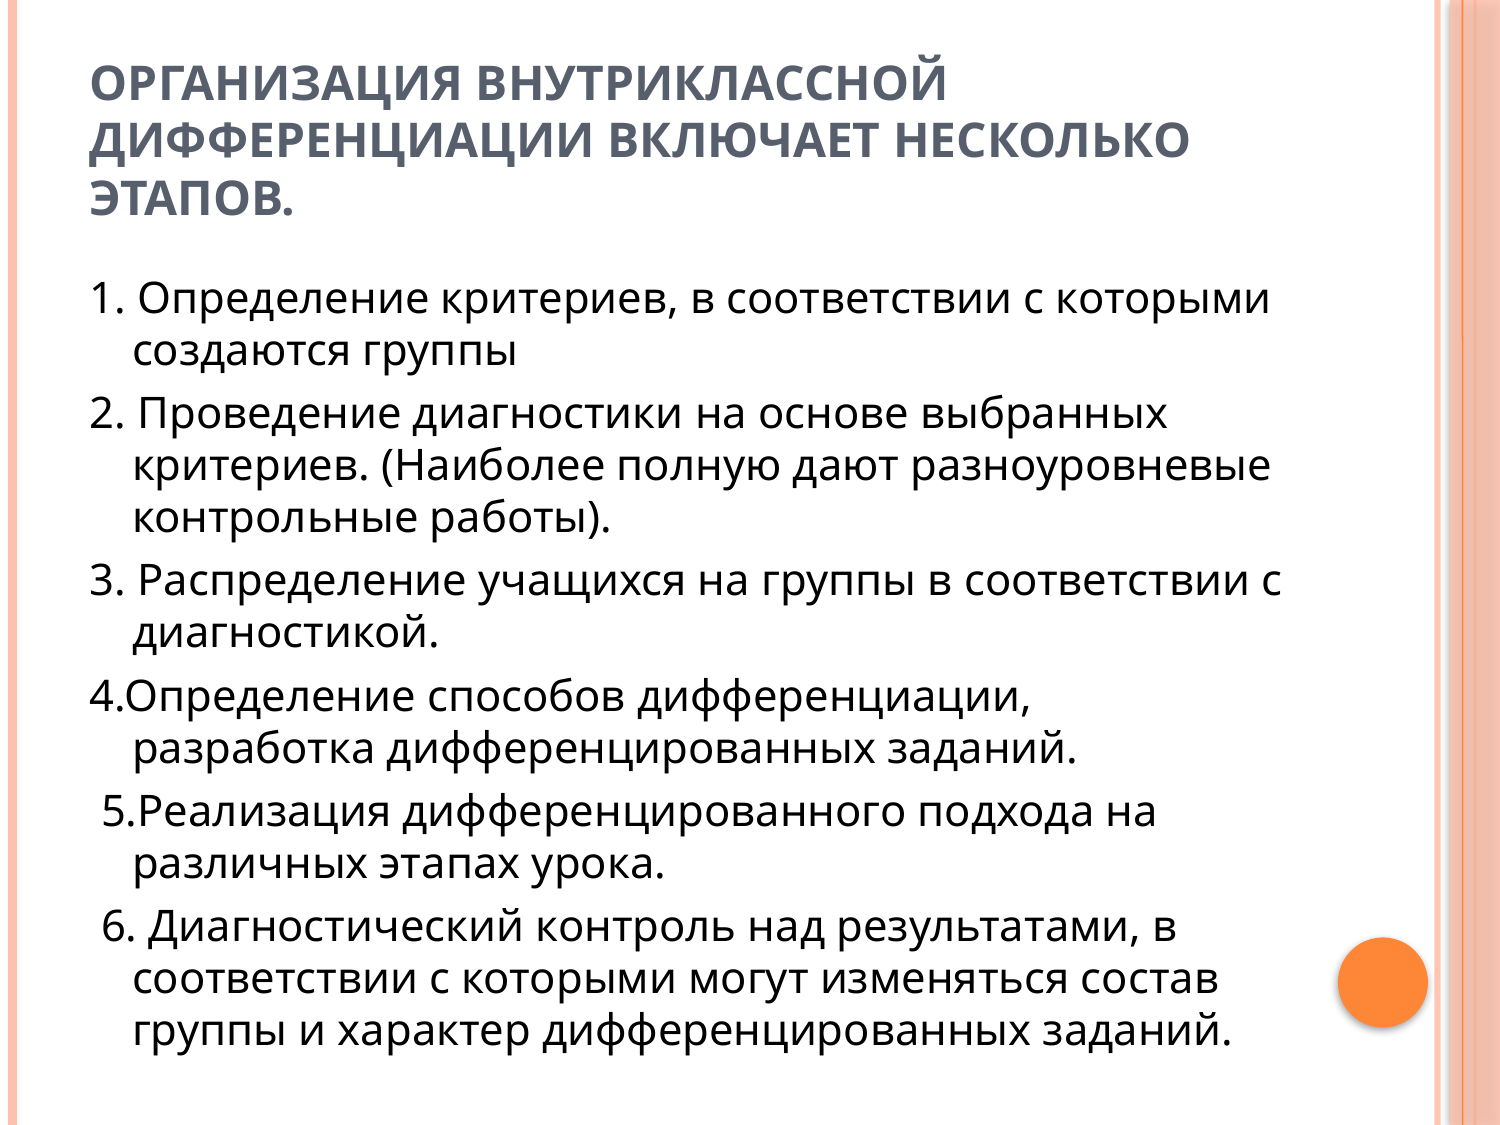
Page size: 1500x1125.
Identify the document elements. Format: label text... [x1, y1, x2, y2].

list 1. Определение критериев, в соответствии с которыми создаются группы 2. Проведение диагностики на основе выбранных критериев. (Наиболее полную дают разноуровневые контрольные работы). 3. Распределение учащихся на группы в соответствии с диагностикой. 4.Определение способов дифференциации, разработка дифференцированных заданий. 5.Реализация дифференцированного подхода на различных этапах урока. 6. Диагностический контроль над результатами, в соответствии с которыми могут изменяться состав группы и характер дифференцированных заданий. [75, 262, 1300, 1062]
title Организация внутриклассной дифференциации включает несколько этапов. [75, 45, 1300, 233]
